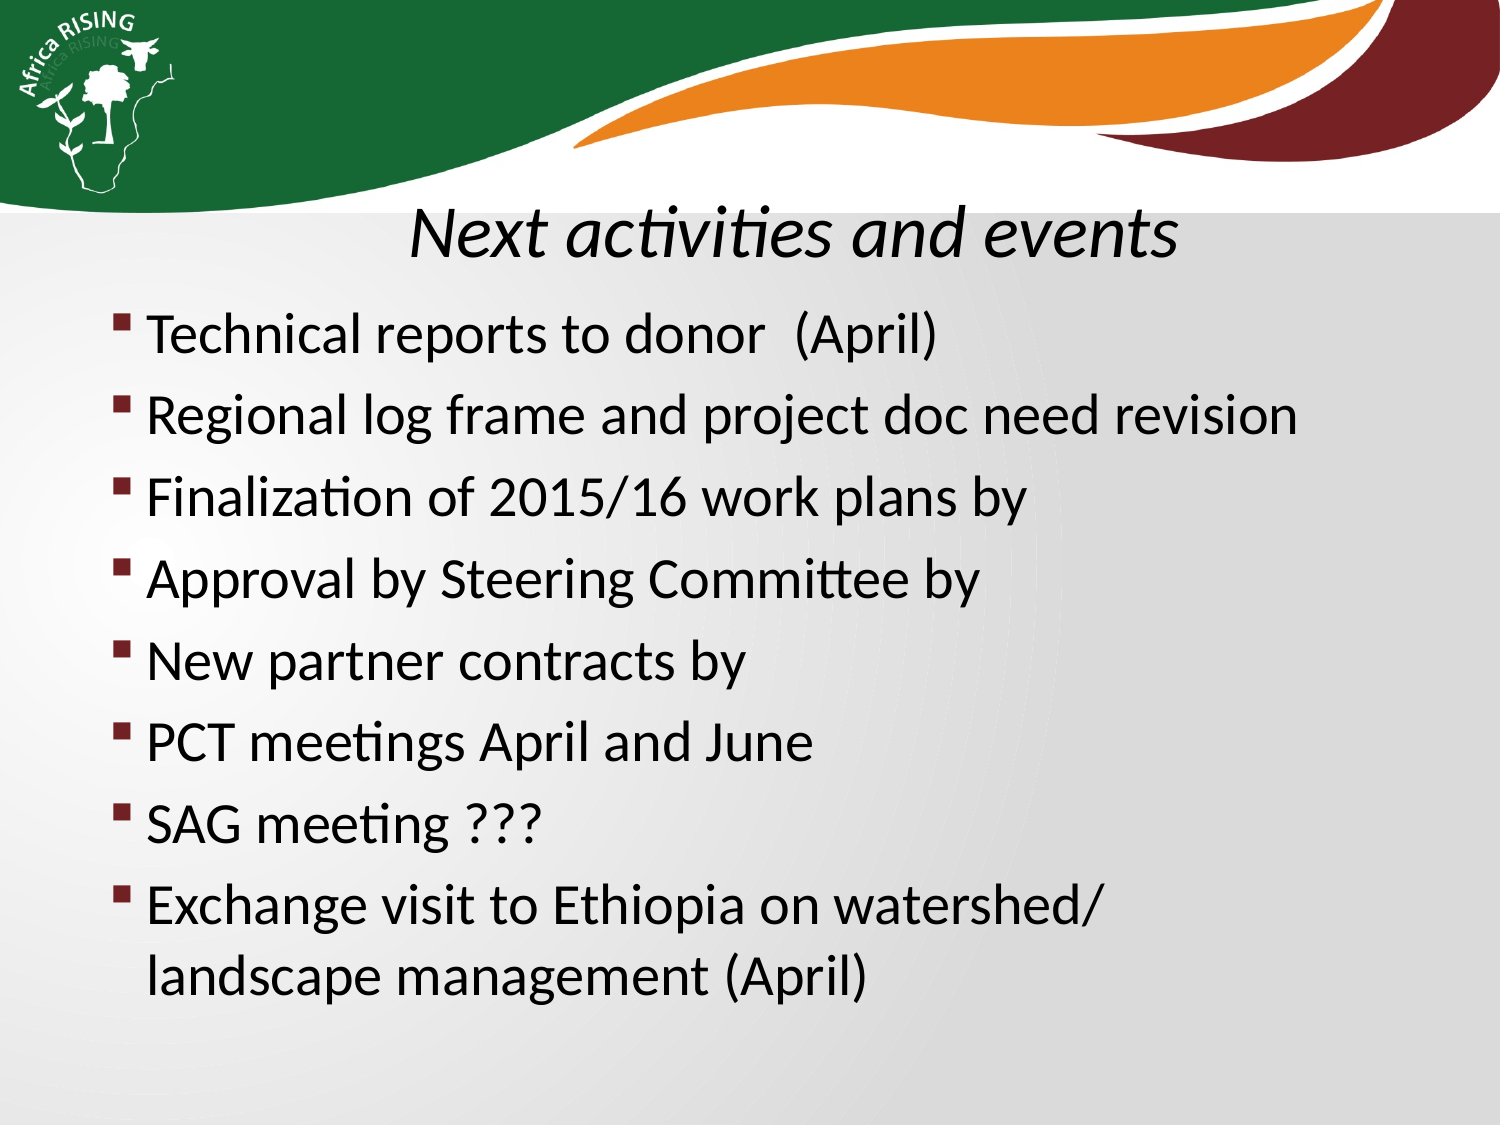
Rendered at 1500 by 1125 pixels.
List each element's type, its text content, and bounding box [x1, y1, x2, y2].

list Technical reports to donor (April) Regional log frame and project doc need revision Finalization of 2015/16 work plans by Approval by Steering Committee by New partner contracts by PCT meetings April and June SAG meeting ??? Exchange visit to Ethiopia on watershed/ landscape management (April) [75, 287, 1350, 1075]
list Next activities and events [375, 174, 1325, 275]
picture [0, 0, 1500, 213]
